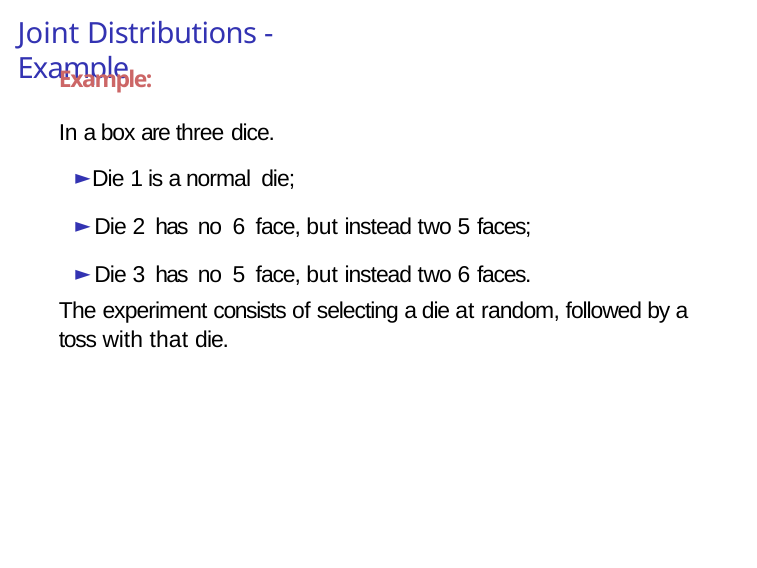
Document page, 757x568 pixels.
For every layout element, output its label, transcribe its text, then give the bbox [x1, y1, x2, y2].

title Joint Distributions - Example [15, 11, 378, 110]
text_box Example: In a box are three dice. ► Die 1 is a normal die; ► Die 2 has no 6 face, but instead two 5 faces; ► Die 3 has no 5 face, but instead two 6 faces. The experiment consists of selecting a die at random, followed by a toss with that die. [56, 62, 699, 352]
